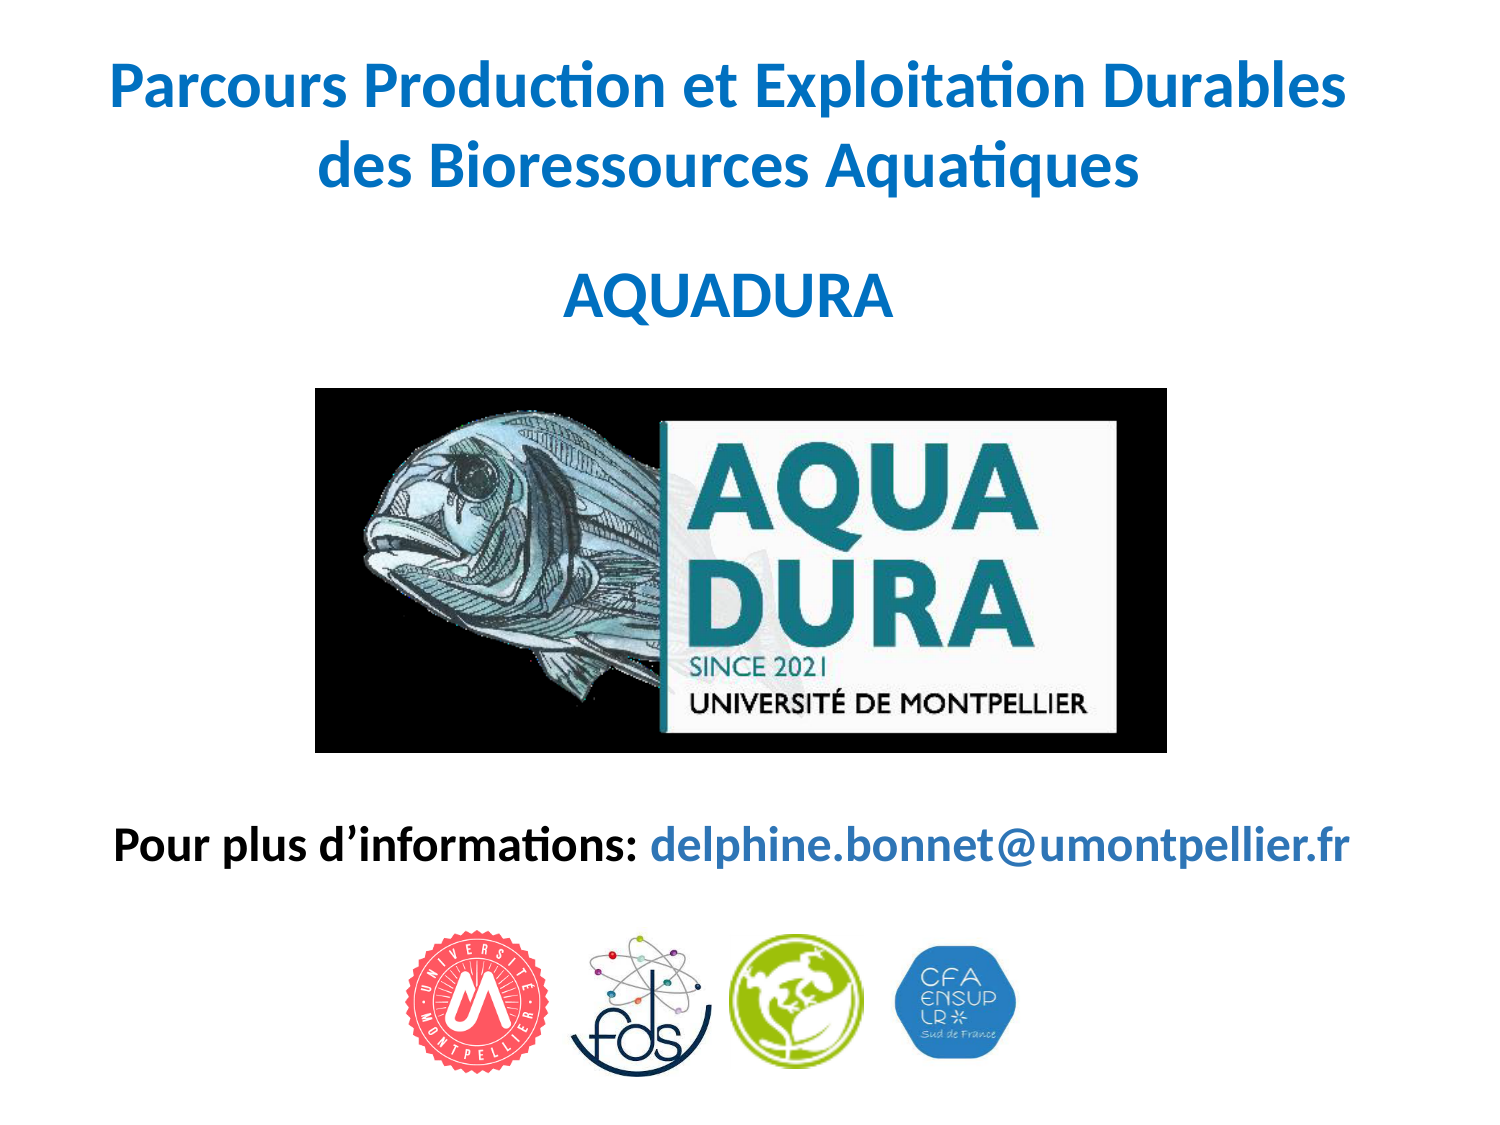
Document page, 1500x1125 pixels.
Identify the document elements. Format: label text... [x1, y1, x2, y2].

picture [315, 388, 1167, 753]
picture [729, 934, 864, 1069]
text_box Pour plus d’informations: delphine.bonnet@umontpellier.fr [98, 803, 1494, 879]
picture [562, 927, 712, 1077]
picture [880, 927, 1031, 1077]
text_box Parcours Production et Exploitation Durables des Bioressources Aquatiques AQUADURA [68, 33, 1390, 338]
picture [405, 930, 549, 1074]
